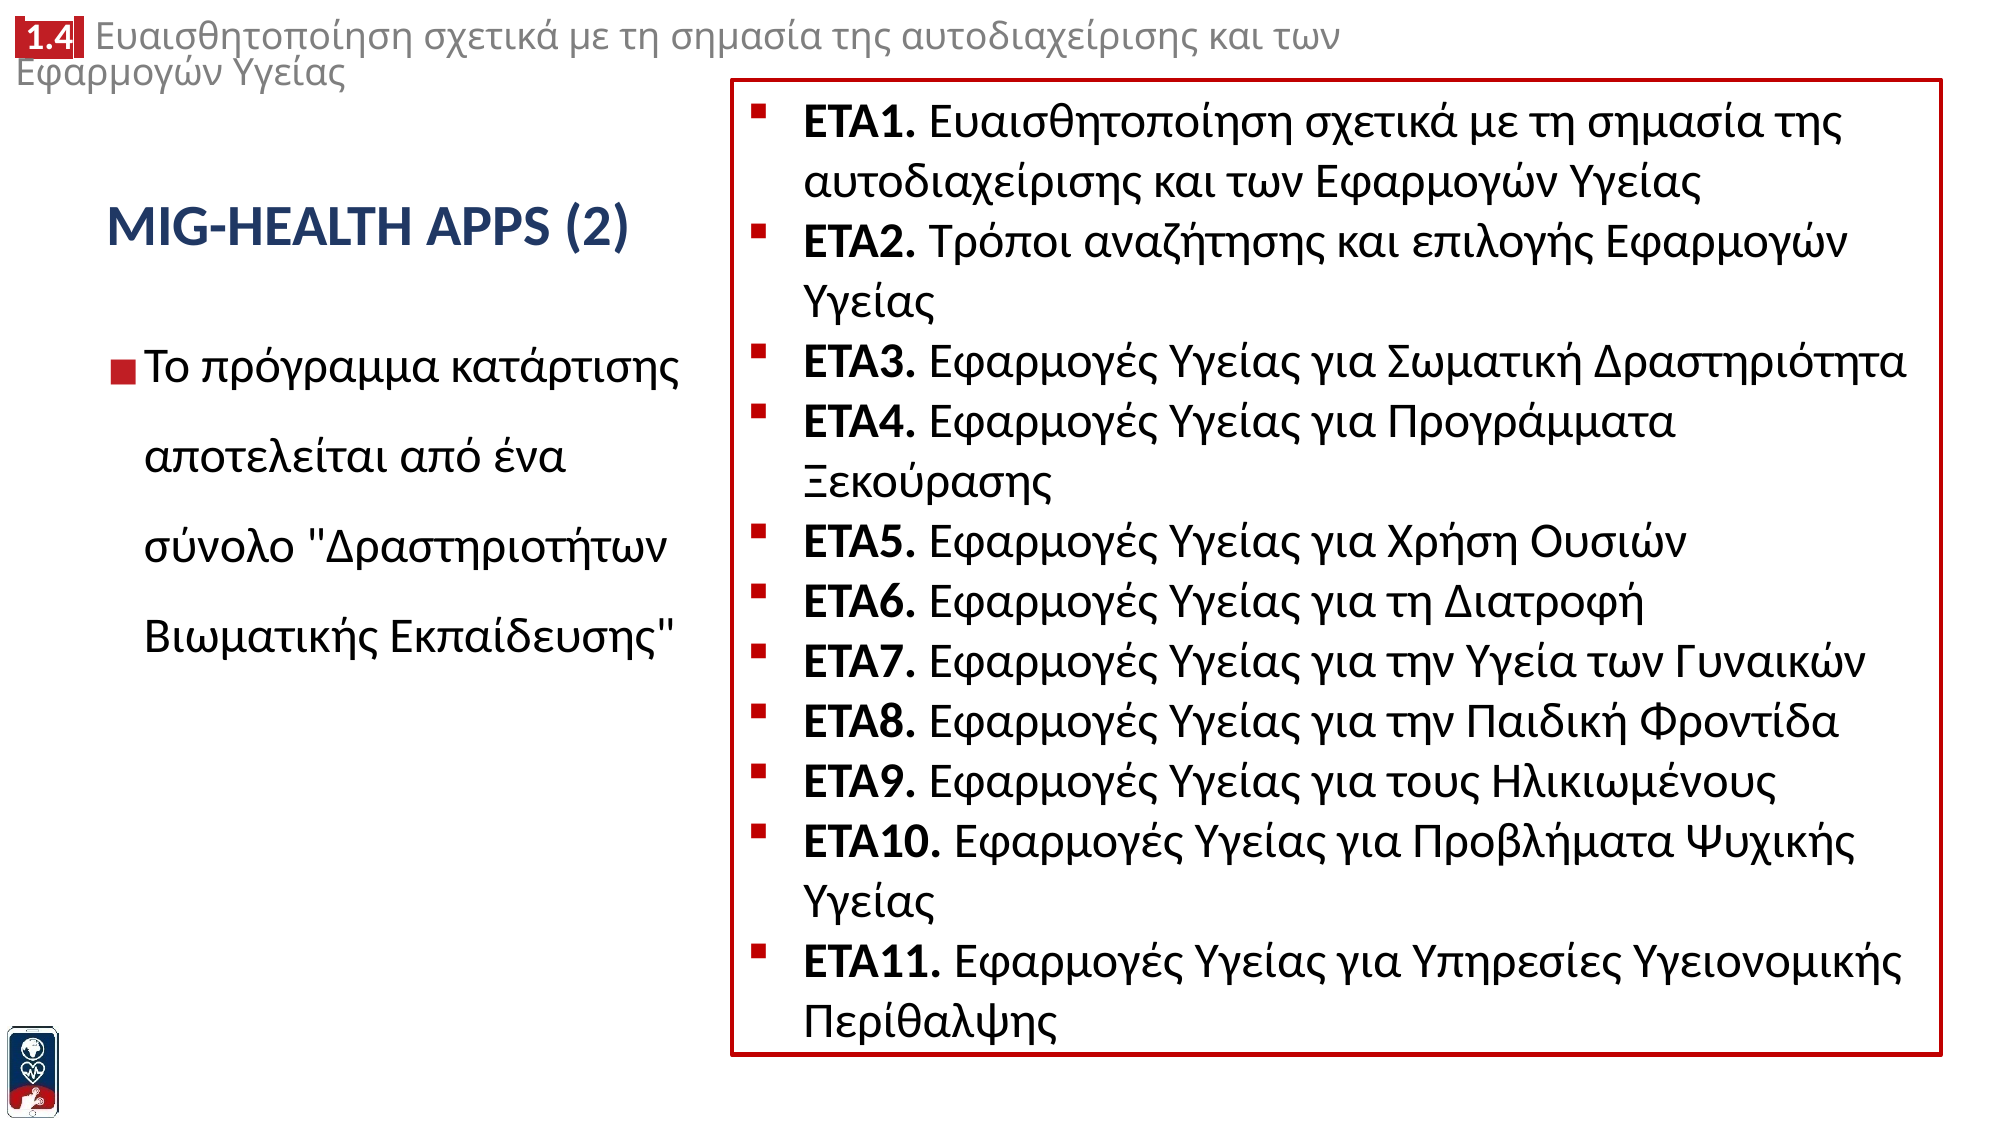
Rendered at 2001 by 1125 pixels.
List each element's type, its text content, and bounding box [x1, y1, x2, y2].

picture [7, 1026, 59, 1118]
text_box ETA1. Ευαισθητοποίηση σχετικά με τη σημασία της αυτοδιαχείρισης και των Εφαρμογών Υγείας ETA2. Τρόποι αναζήτησης και επιλογής Εφαρμογών Υγείας ETA3. Εφαρμογές Υγείας για Σωματική Δραστηριότητα ETA4. Εφαρμογές Υγείας για Προγράμματα Ξεκούρασης ETA5. Εφαρμογές Υγείας για Χρήση Ουσιών ETA6. Εφαρμογές Υγείας για τη Διατροφή ETA7. Εφαρμογές Υγείας για την Υγεία των Γυναικών ETA8. Εφαρμογές Υγείας για την Παιδική Φροντίδα ETA9. Εφαρμογές Υγείας για τους Ηλικιωμένους ETA10. Εφαρμογές Υγείας για Προβλήματα Ψυχικής Υγείας ETA11. Εφαρμογές Υγείας για Υπηρεσίες Υγειονομικής Περίθαλψης [732, 79, 1941, 1055]
title MIG-HEALTH APPS (2) [91, 177, 732, 277]
list Το πρόγραμμα κατάρτισης αποτελείται από ένα σύνολο "Δραστηριοτήτων Βιωματικής Εκπαίδευσης" [91, 295, 733, 1094]
